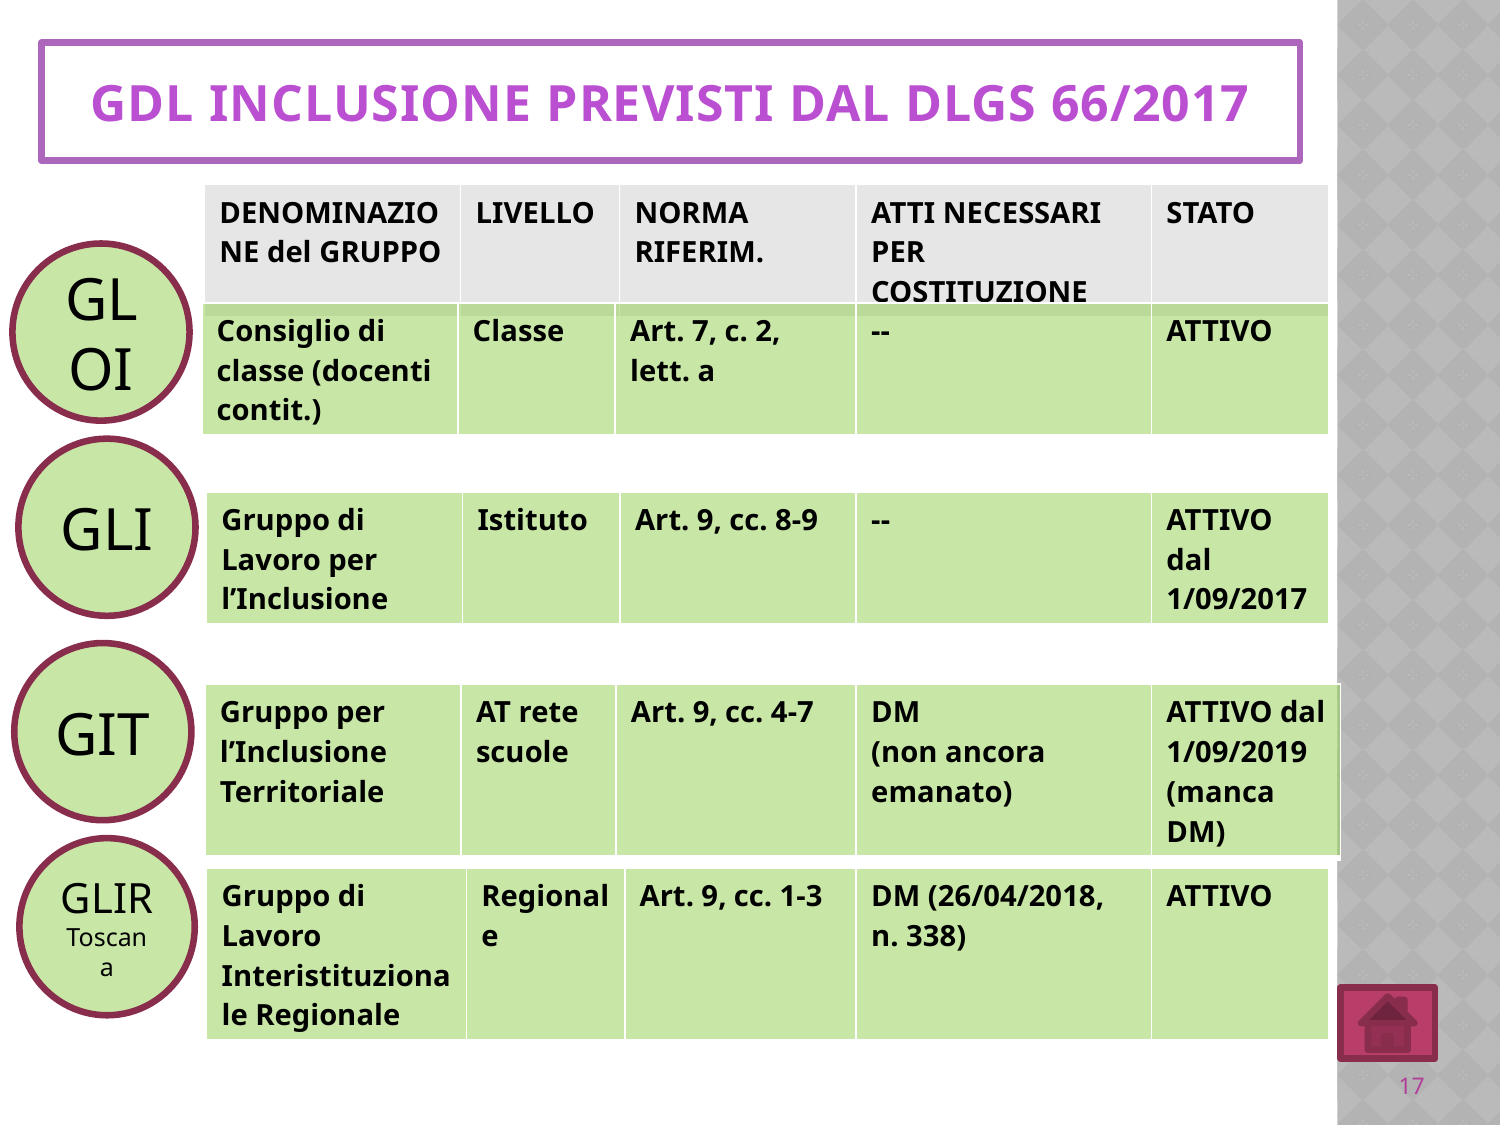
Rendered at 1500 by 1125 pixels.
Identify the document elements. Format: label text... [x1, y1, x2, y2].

table_header NORMA RIFERIM. [620, 185, 855, 302]
text_box [1337, 984, 1438, 1062]
text_box GIT [10, 639, 195, 824]
text_box GLI [15, 435, 199, 620]
table_header AT rete scuole [462, 685, 615, 855]
text_box GLOI [9, 240, 193, 424]
table_header Istituto [463, 493, 619, 623]
table_header Gruppo di Lavoro Interistituzionale Regionale [207, 869, 466, 1039]
table_header Consiglio di classe (docenti contit.) [203, 304, 457, 434]
table_header -- [857, 304, 1151, 434]
table_header LIVELLO [461, 185, 619, 302]
table_header Art. 9, cc. 4-7 [617, 685, 855, 855]
table_header DM (non ancora emanato) [857, 685, 1151, 855]
table_header ATTIVO [1152, 869, 1328, 1039]
table_header Gruppo di Lavoro per l’Inclusione [207, 493, 462, 623]
table_header DENOMINAZIONE del GRUPPO [205, 185, 460, 302]
table_header DM (26/04/2018, n. 338) [857, 869, 1151, 1039]
table_header ATTIVO dal 1/09/2017 [1152, 493, 1328, 623]
table_header ATTIVO dal 1/09/2019 (manca DM) [1152, 685, 1340, 855]
table_header ATTIVO [1152, 304, 1328, 434]
text_box GLIR Toscana [16, 834, 199, 1019]
table_header Classe [459, 304, 614, 434]
table_header STATO [1152, 185, 1328, 302]
table_header Art. 9, cc. 8-9 [621, 493, 855, 623]
slide_number 17 [1074, 1042, 1425, 1103]
table_header ATTI NECESSARI PER COSTITUZIONE [857, 185, 1151, 302]
table_header Gruppo per l’Inclusione Territoriale [206, 685, 460, 855]
table_header Art. 9, cc. 1-3 [626, 869, 855, 1039]
text_box GDL INCLUSIONE PREVISTI DAL DLGS 66/2017 [38, 39, 1303, 164]
table_header Regionale [467, 869, 624, 1039]
table_header Art. 7, c. 2, lett. a [616, 304, 855, 434]
table_header -- [857, 493, 1151, 623]
